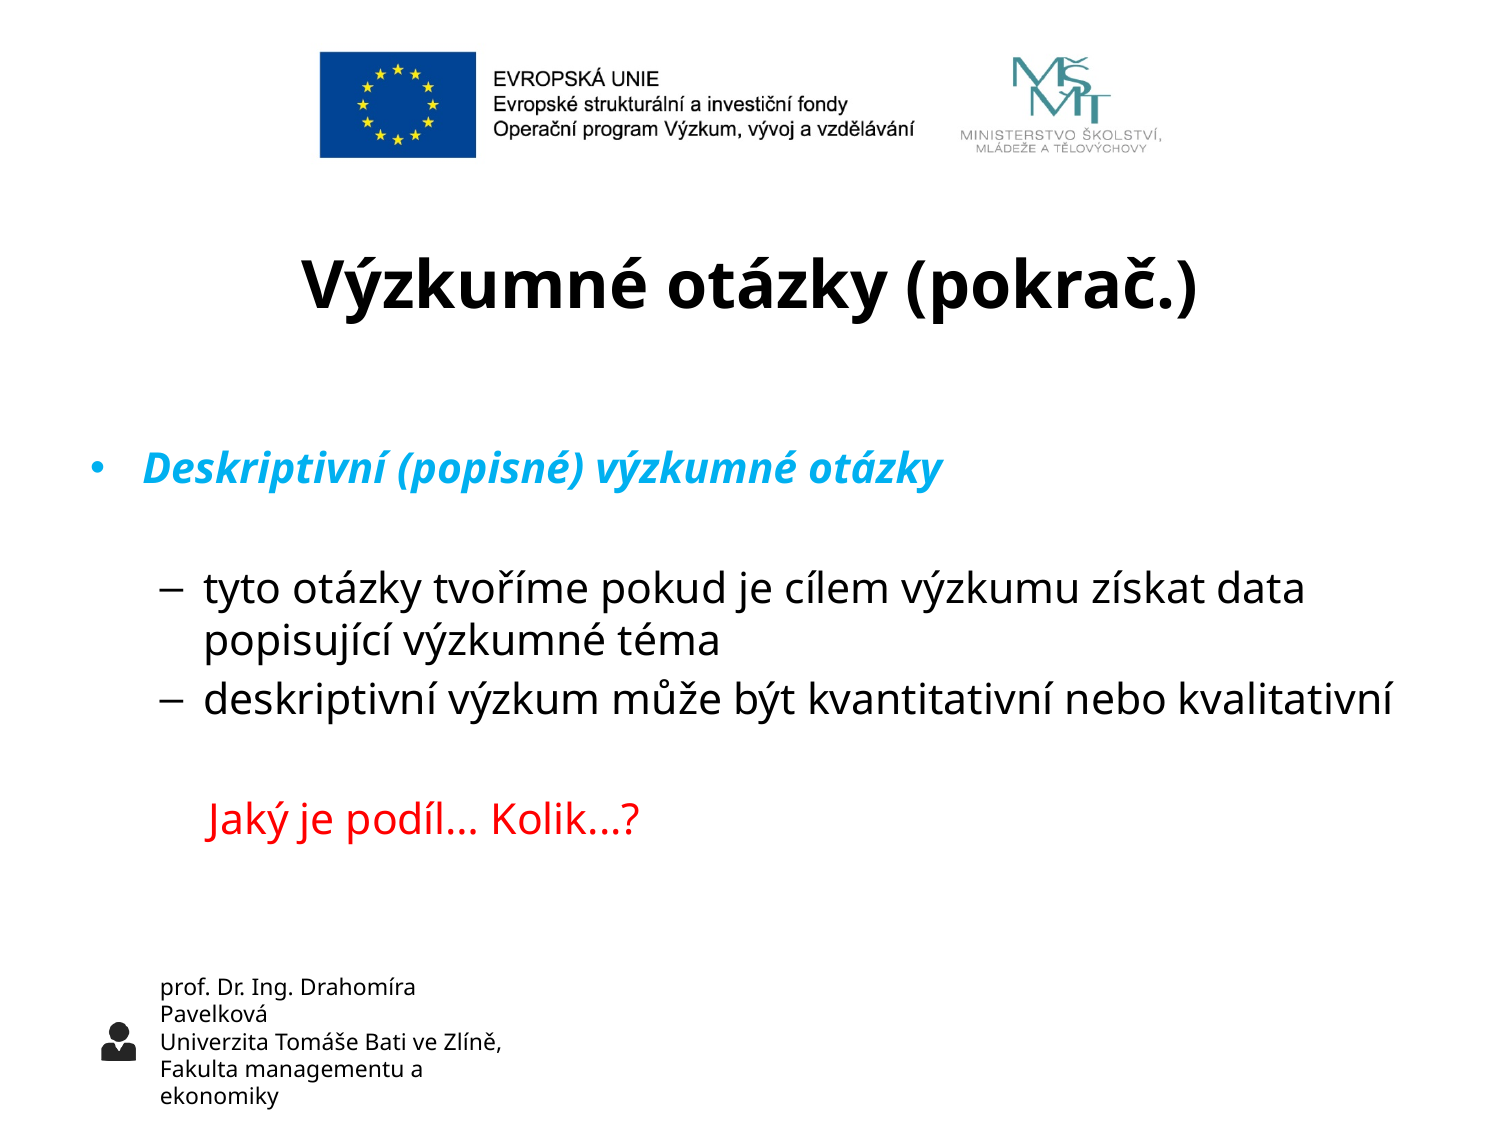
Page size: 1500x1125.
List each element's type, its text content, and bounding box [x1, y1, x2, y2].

list Deskriptivní (popisné) výzkumné otázky tyto otázky tvoříme pokud je cílem výzkumu získat data popisující výzkumné téma deskriptivní výzkum může být kvantitativní nebo kvalitativní Jaký je podíl… Kolik...? [75, 373, 1425, 953]
picture [101, 1021, 136, 1062]
footer prof. Dr. Ing. Drahomíra Pavelková Univerzita Tomáše Bati ve Zlíně, Fakulta managementu a ekonomiky [145, 999, 526, 1083]
picture [267, 0, 1213, 210]
title Výzkumné otázky (pokrač.) [75, 209, 1425, 354]
